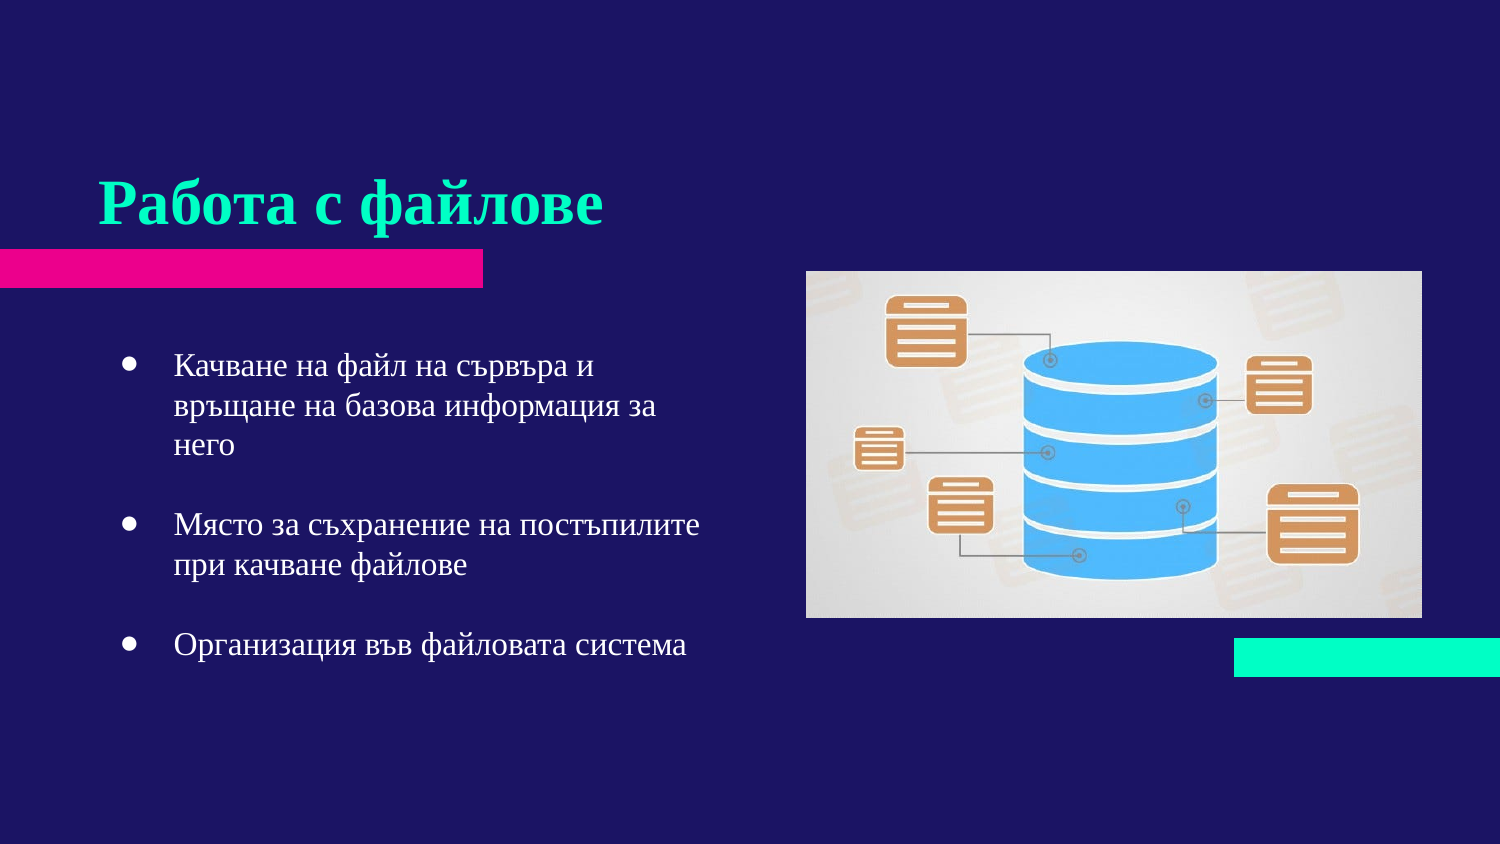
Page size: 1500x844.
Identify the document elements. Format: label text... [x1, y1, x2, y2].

title Работа с файлове [83, 145, 732, 255]
list Качване на файл на сървъра и връщане на базова информация за него Място за съхранение на постъпилите при качване файлове Организация във файловата система [83, 327, 732, 678]
picture [806, 271, 1422, 619]
text_box [1234, 637, 1500, 678]
